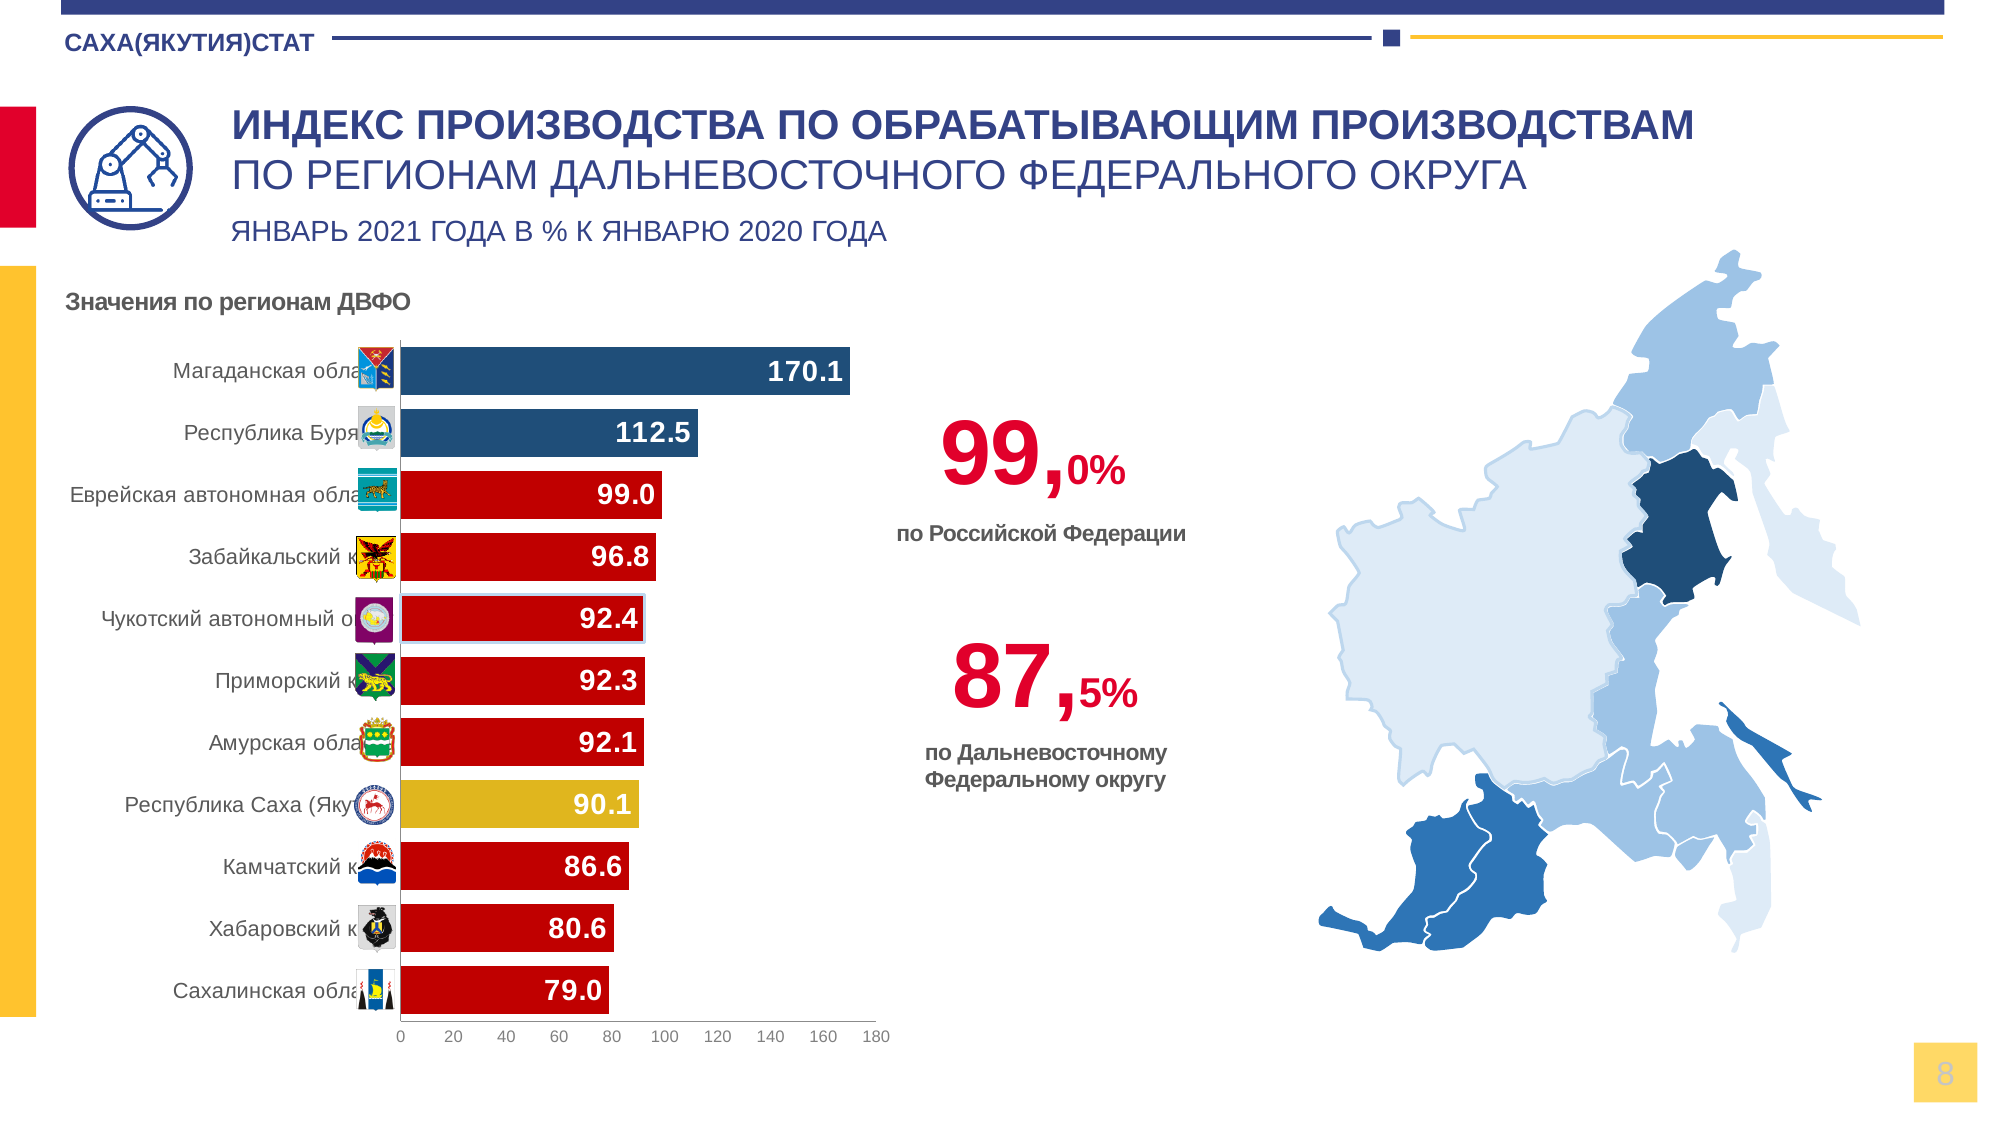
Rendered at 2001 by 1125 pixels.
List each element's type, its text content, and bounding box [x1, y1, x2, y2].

text_box Значения по регионам ДВФО [50, 278, 766, 324]
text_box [236, 29, 1943, 116]
text_box ЯНВАРЬ 2021 ГОДА В % К ЯНВАРЮ 2020 ГОДА [215, 204, 1320, 250]
text_box 99,0% [925, 385, 1264, 511]
text_box по Дальневосточному Федеральному округу [918, 730, 1236, 800]
text_box 87,5% [937, 607, 1229, 730]
list ИНДЕКС ПРОИЗВОДСТВА ПО ОБРАБАТЫВАЮЩИМ ПРОИЗВОДСТВАМ ПО РЕГИОНАМ ДАЛЬНЕВОСТОЧНОГО ФЕДЕРАЛЬНОГО ОКРУГА [216, 90, 1949, 173]
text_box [1318, 249, 1861, 953]
text_box по Российской Федерации [918, 510, 1208, 553]
slide_number 8 [1913, 1042, 1978, 1103]
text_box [71, 109, 190, 228]
text_box САХА(ЯКУТИЯ)СТАТ [47, 17, 332, 65]
chart [50, 328, 918, 1065]
